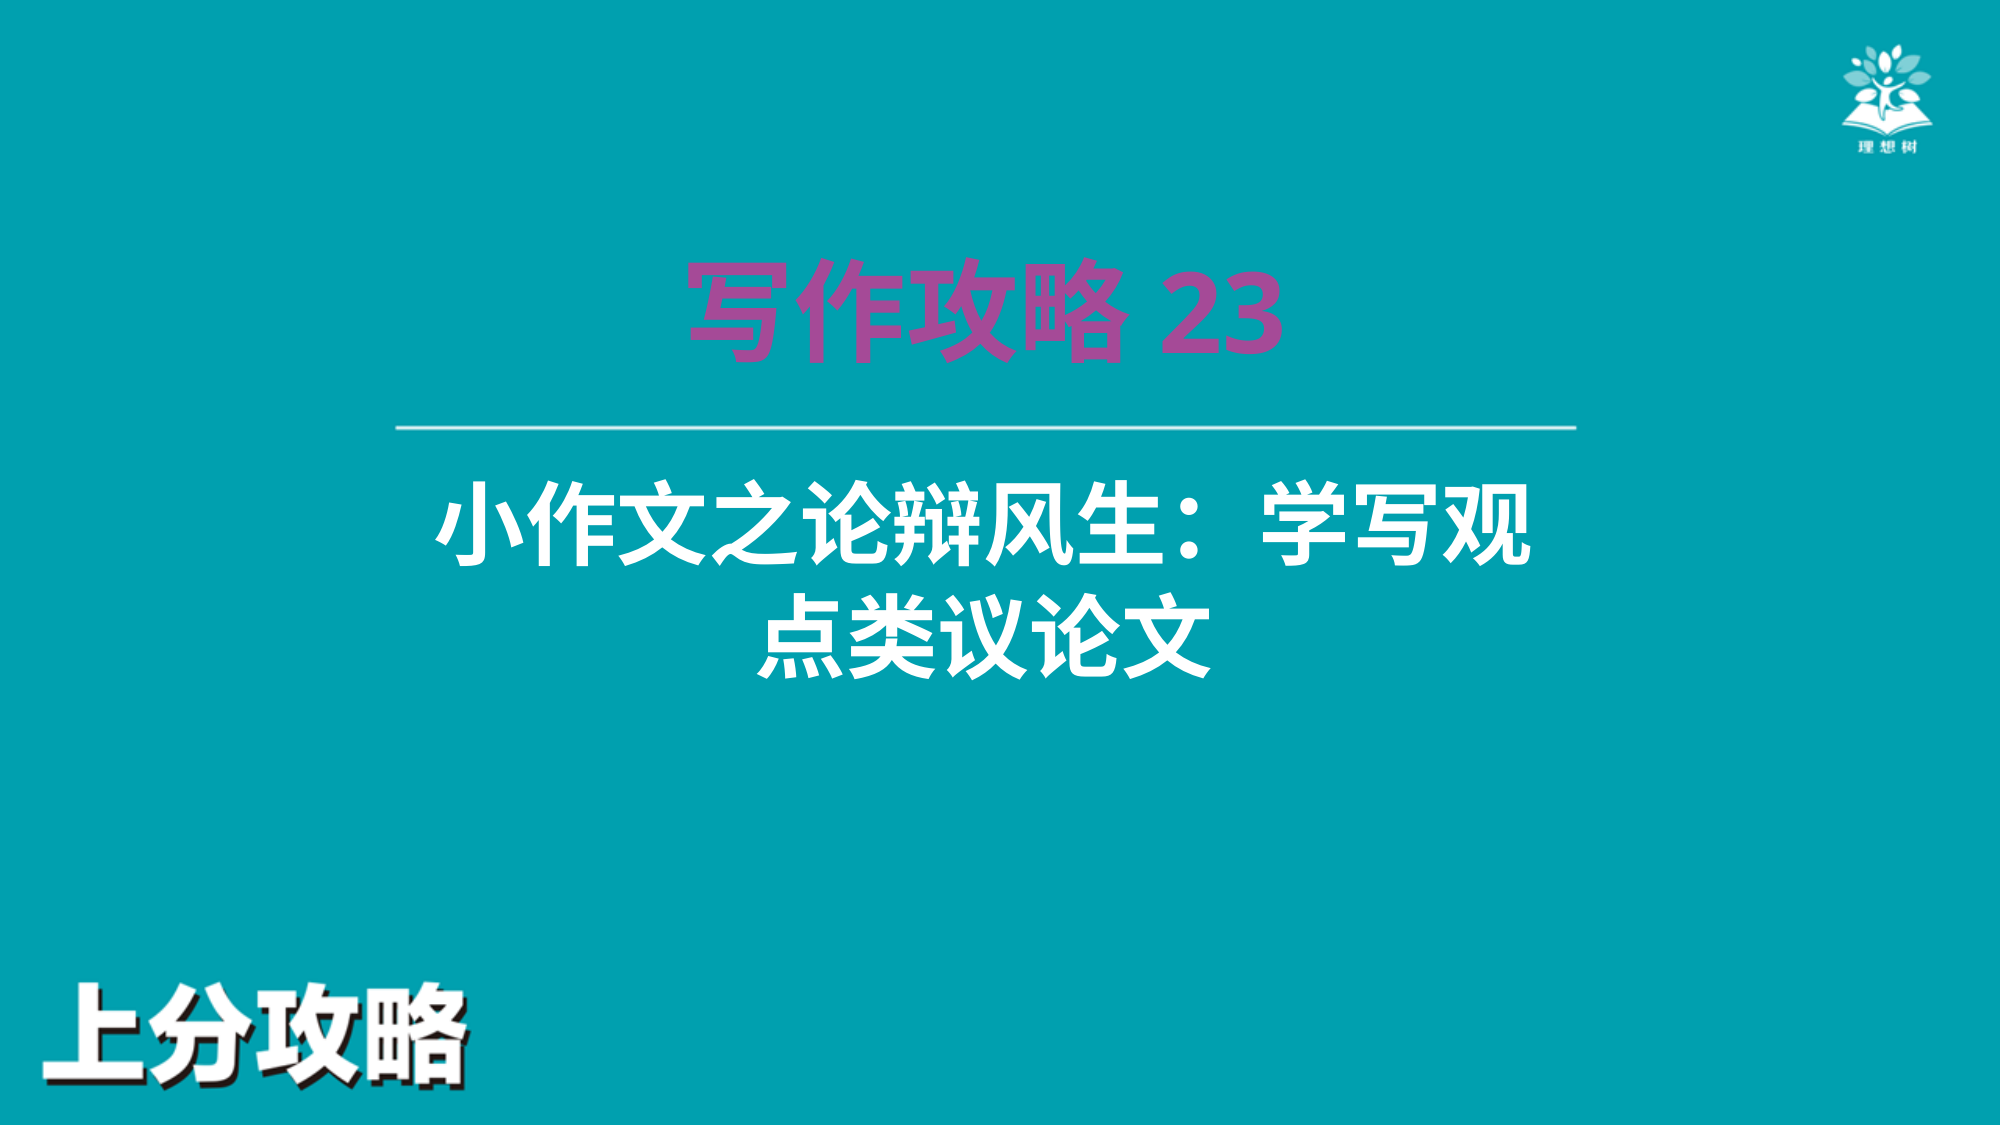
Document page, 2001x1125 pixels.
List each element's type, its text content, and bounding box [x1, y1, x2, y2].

text_box 写作攻略23 [391, 231, 1577, 384]
text_box 小作文之论辩风生：学写观 点类议论文 [391, 460, 1577, 696]
picture [0, 0, 2000, 1125]
